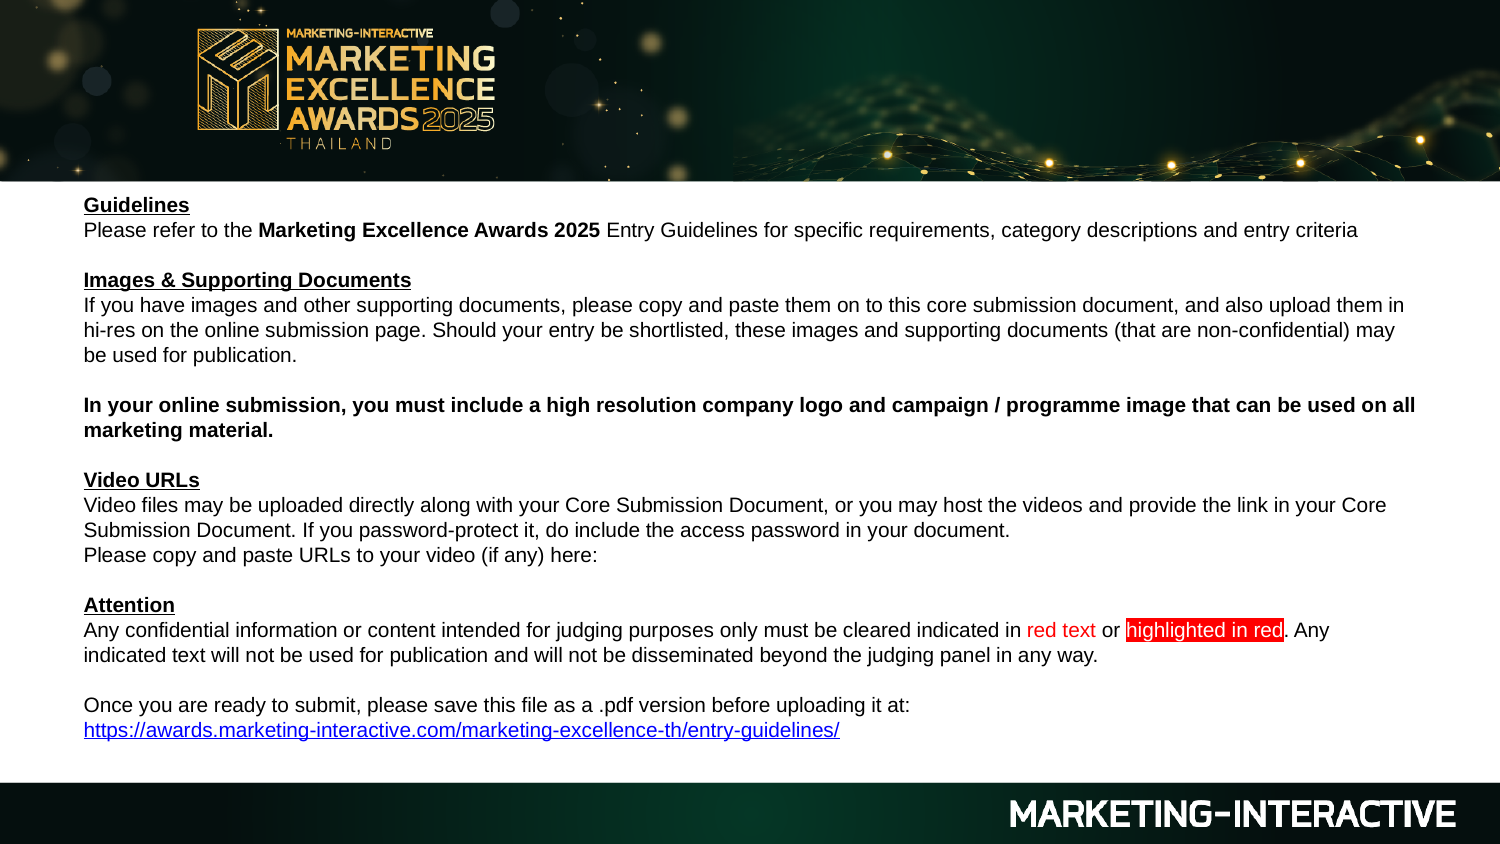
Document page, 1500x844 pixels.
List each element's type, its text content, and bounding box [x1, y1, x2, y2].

picture [0, 0, 1500, 844]
text_box Guidelines Please refer to the Marketing Excellence Awards 2025 Entry Guidelines for specific requirements, category descriptions and entry criteria Images & Supporting Documents If you have images and other supporting documents, please copy and paste them on to this core submission document, and also upload them in hi-res on the online submission page. Should your entry be shortlisted, these images and supporting documents (that are non-confidential) may be used for publication. In your online submission, you must include a high resolution company logo and campaign / programme image that can be used on all marketing material. Video URLs Video files may be uploaded directly along with your Core Submission Document, or you may host the videos and provide the link in your Core Submission Document. If you password-protect it, do include the access password in your document. Please copy and paste URLs to your video (if any) here: Attention Any confidential information or content intended for judging purposes only must be cleared indicated in red text or highlighted in red. Any indicated text will not be used for publication and will not be disseminated beyond the judging panel in any way. Once you are ready to submit, please save this file as a .pdf version before uploading it at: https://awards.marketing-interactive.com/marketing-excellence-th/entry-guidelines/ [68, 184, 1432, 774]
